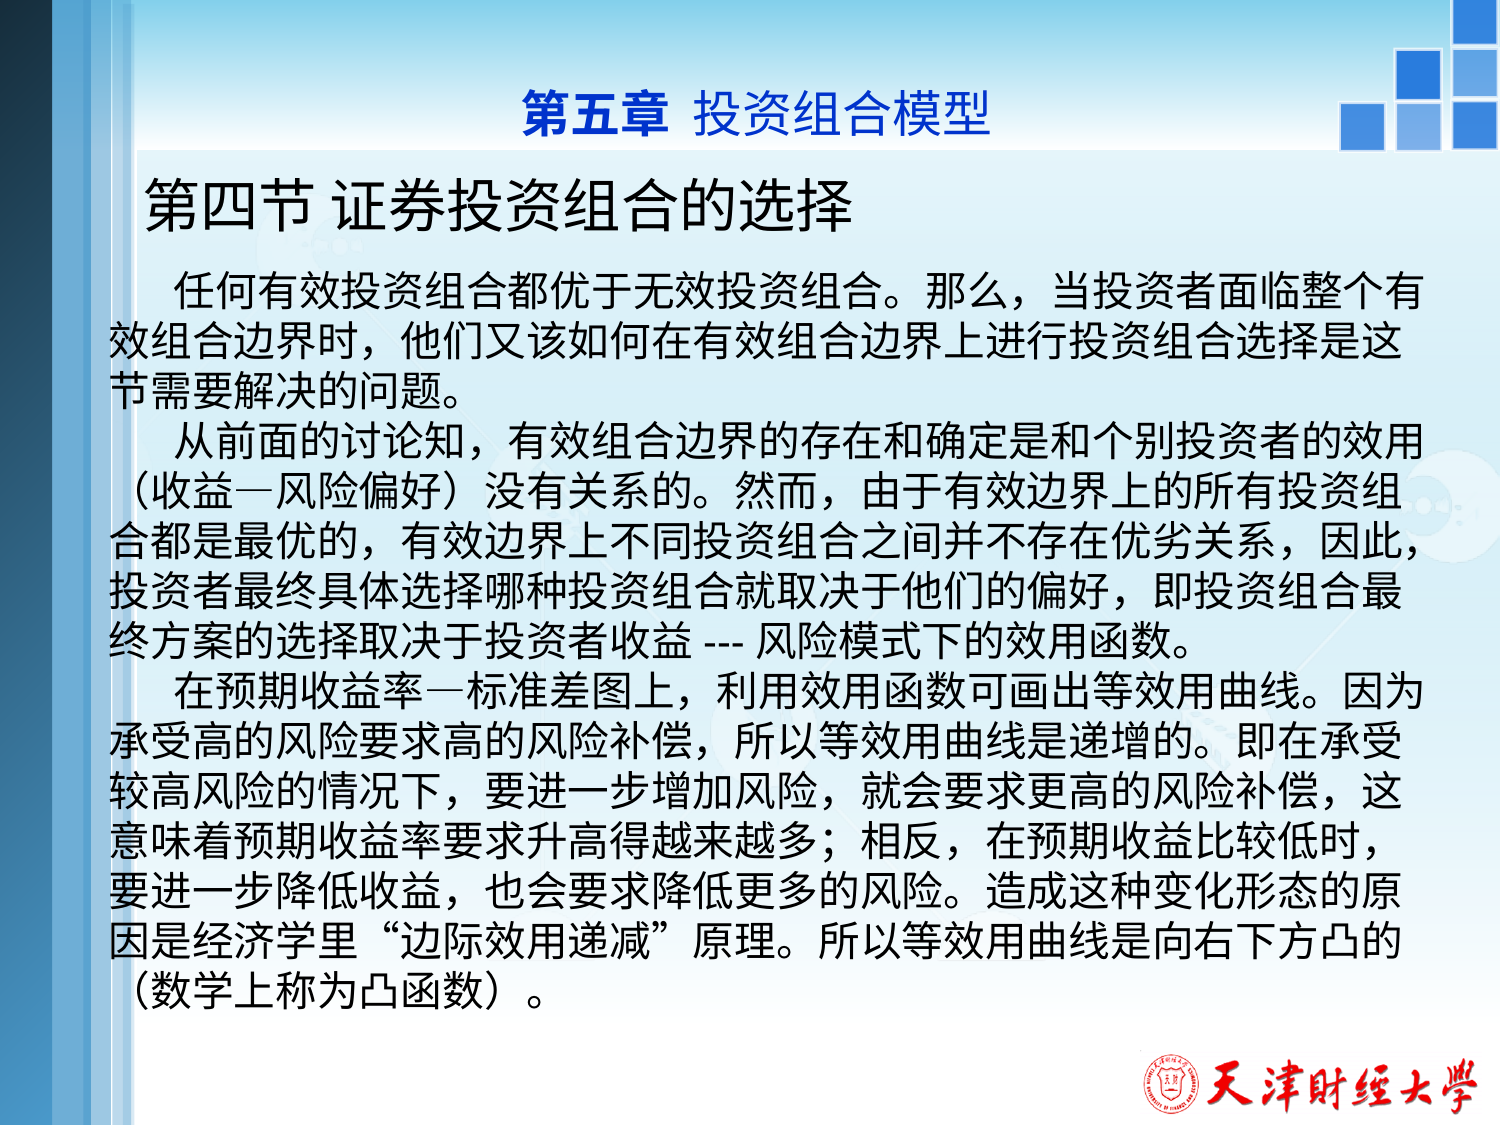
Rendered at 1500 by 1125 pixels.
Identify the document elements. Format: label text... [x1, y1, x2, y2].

picture [132, 150, 1337, 154]
text_box 任何有效投资组合都优于无效投资组合。那么，当投资者面临整个有效组合边界时，他们又该如何在有效组合边界上进行投资组合选择是这节需要解决的问题。 从前面的讨论知，有效组合边界的存在和确定是和个别投资者的效用（收益—风险偏好）没有关系的。然而，由于有效边界上的所有投资组合都是最优的，有效边界上不同投资组合之间并不存在优劣关系，因此，投资者最终具体选择哪种投资组合就取决于他们的偏好，即投资组合最终方案的选择取决于投资者收益---风险模式下的效用函数。 在预期收益率—标准差图上，利用效用函数可画出等效用曲线。因为承受高的风险要求高的风险补偿，所以等效用曲线是递增的。即在承受较高风险的情况下，要进一步增加风险，就会要求更高的风险补偿，这意味着预期收益率要求升高得越来越多；相反，在预期收益比较低时，要进一步降低收益，也会要求降低更多的风险。造成这种变化形态的原因是经济学里“边际效用递减”原理。所以等效用曲线是向右下方凸的（数学上称为凸函数）。 [93, 257, 1447, 1023]
title 第四节 证券投资组合的选择 [127, 154, 1382, 255]
picture [1131, 1049, 1500, 1119]
text_box 第五章 投资组合模型 [131, 74, 1382, 150]
picture [132, 150, 1500, 965]
text_box [122, 150, 132, 257]
